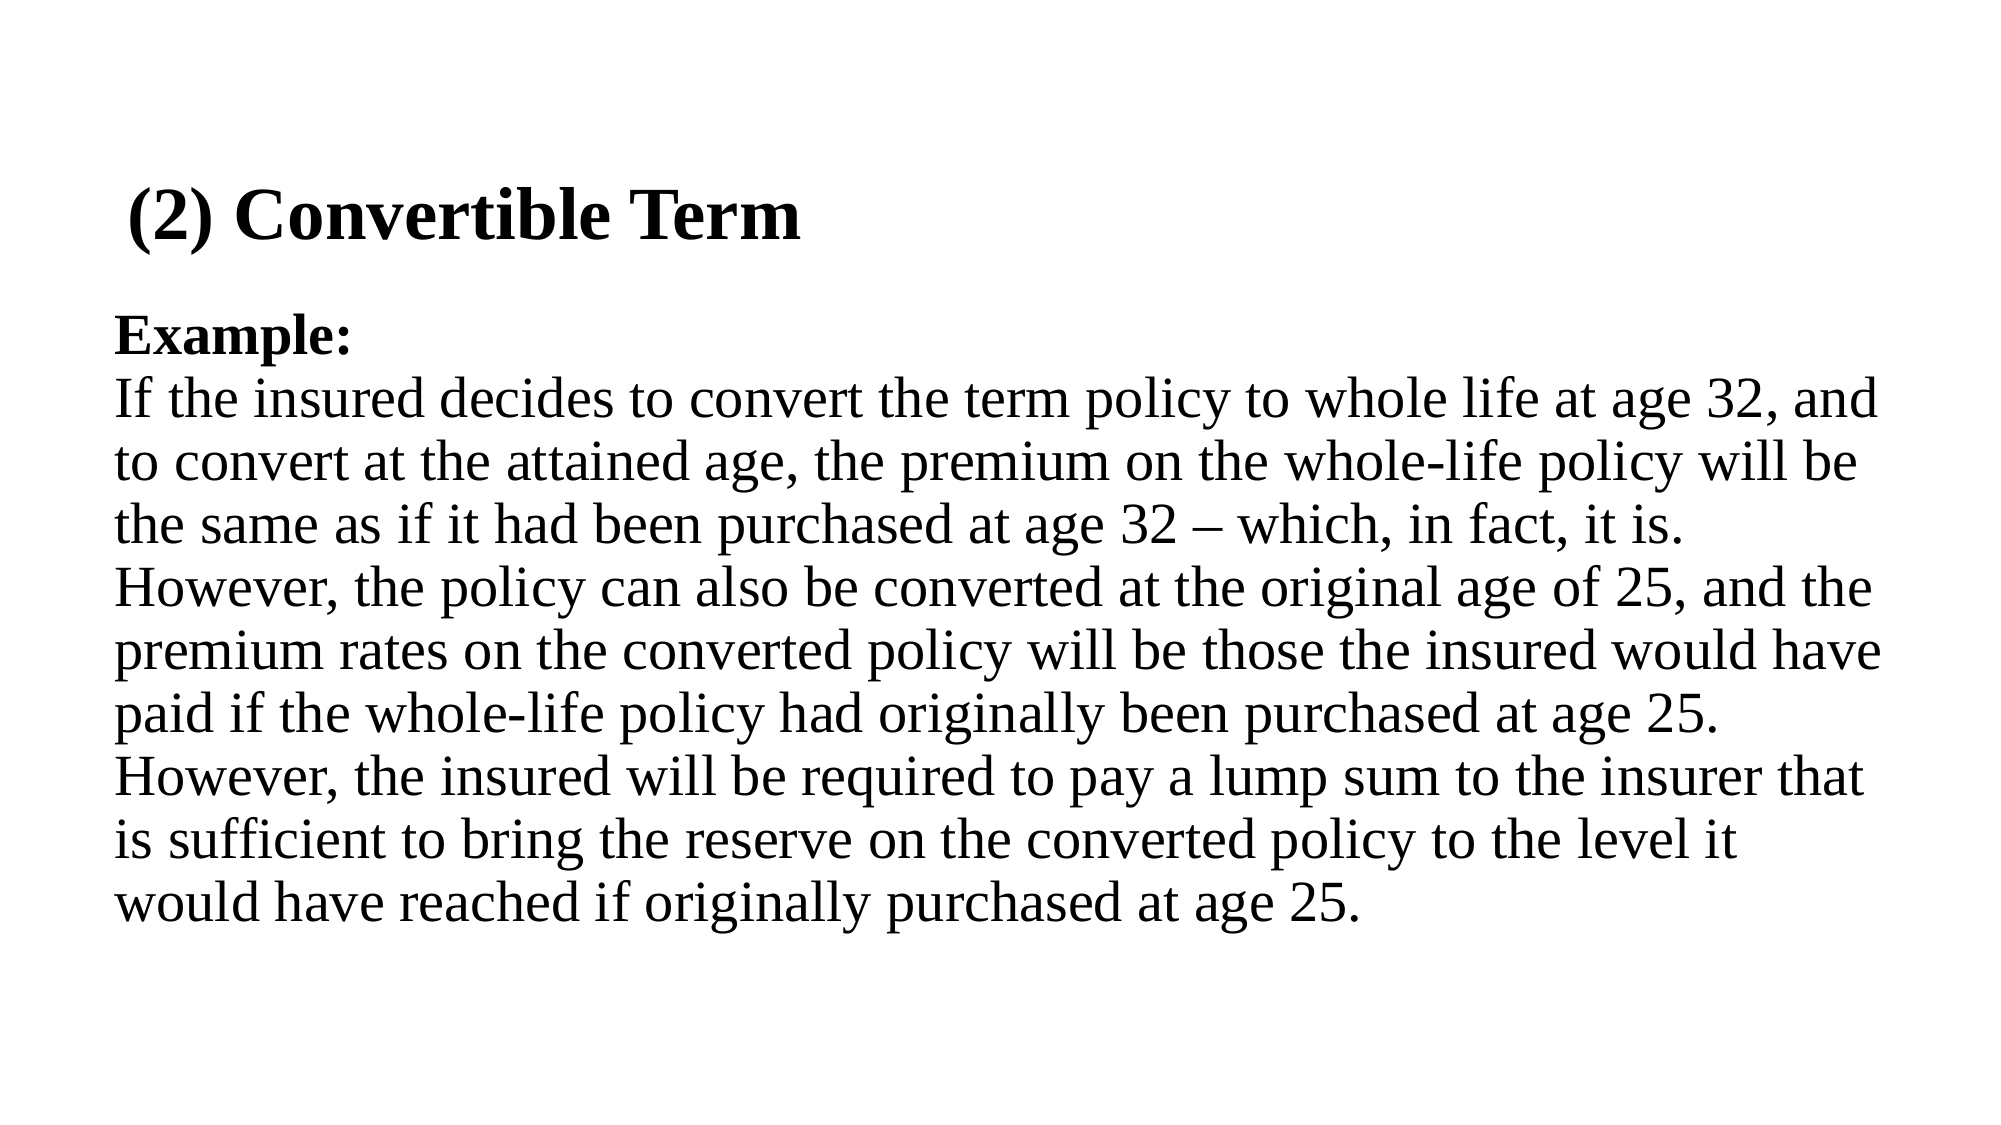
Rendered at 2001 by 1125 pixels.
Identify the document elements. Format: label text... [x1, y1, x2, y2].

list Example: If the insured decides to convert the term policy to whole life at age 32, and to convert at the attained age, the premium on the whole-life policy will be the same as if it had been purchased at age 32 – which, in fact, it is. However, the policy can also be converted at the original age of 25, and the premium rates on the converted policy will be those the insured would have paid if the whole-life policy had originally been purchased at age 25. However, the insured will be required to pay a lump sum to the insurer that is sufficient to bring the reserve on the converted policy to the level it would have reached if originally purchased at age 25. [99, 297, 1913, 1035]
title (2) Convertible Term [112, 159, 1913, 270]
